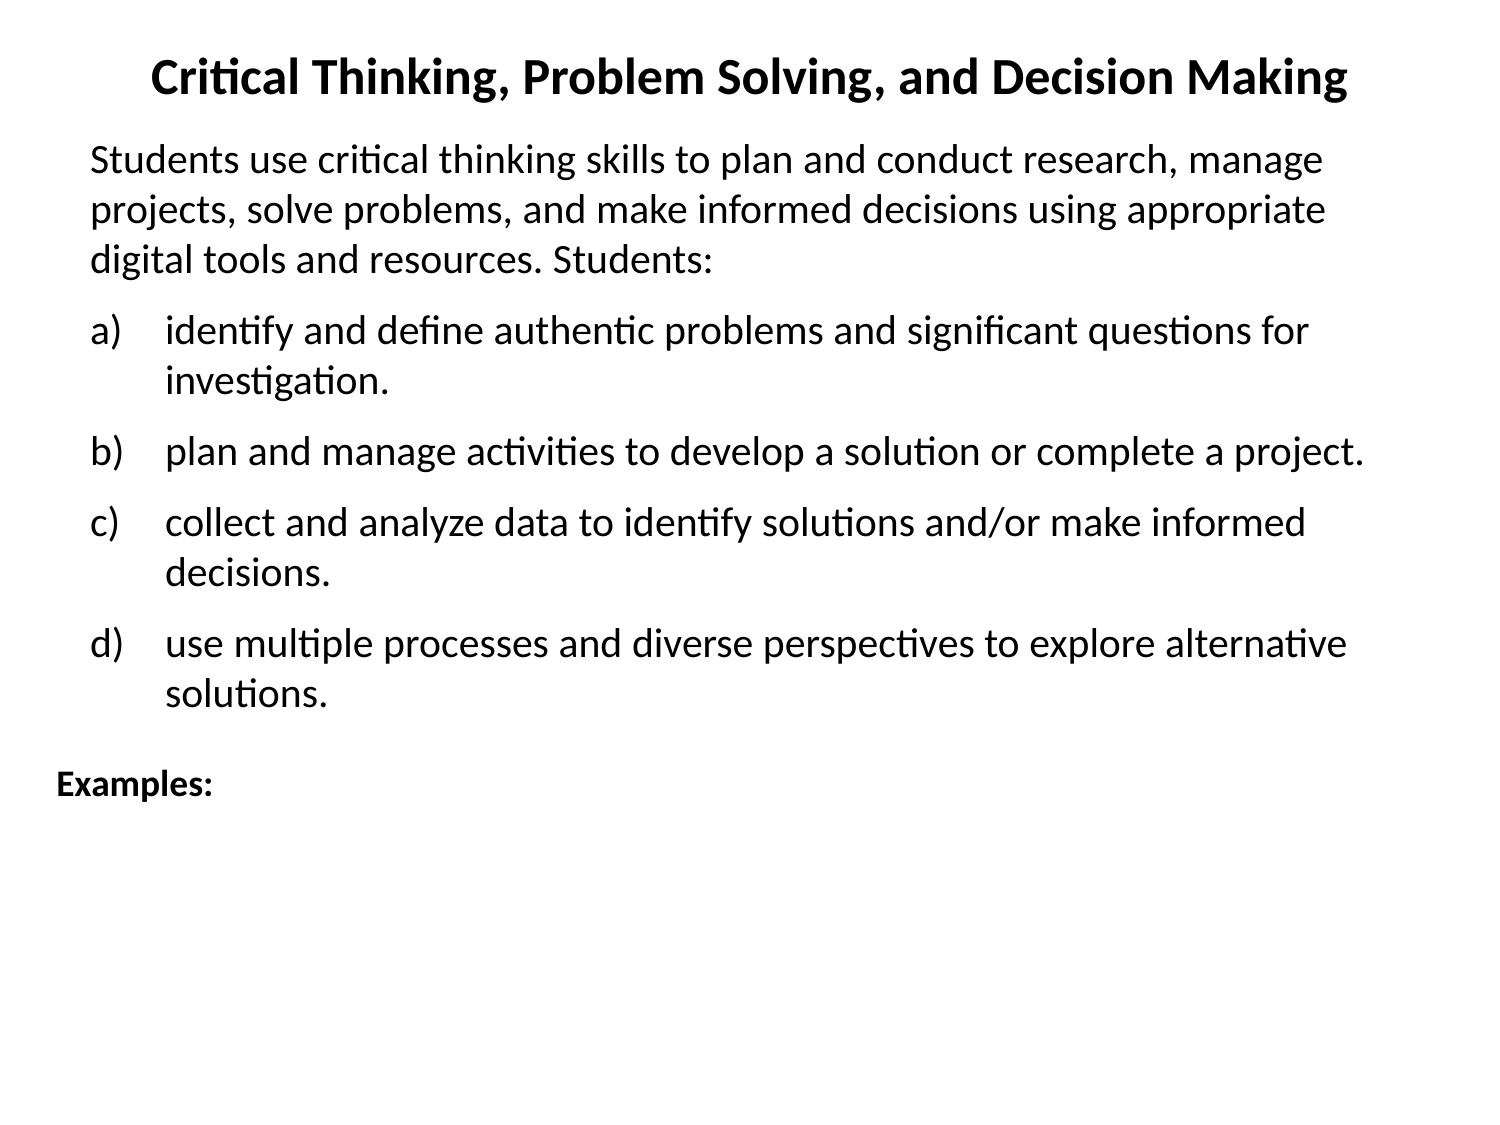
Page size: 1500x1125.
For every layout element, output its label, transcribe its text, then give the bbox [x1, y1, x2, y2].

title Critical Thinking, Problem Solving, and Decision Making [75, 0, 1425, 123]
list Students use critical thinking skills to plan and conduct research, manage projects, solve problems, and make informed decisions using appropriate digital tools and resources. Students: identify and define authentic problems and significant questions for investigation. plan and manage activities to develop a solution or complete a project. collect and analyze data to identify solutions and/or make informed decisions. use multiple processes and diverse perspectives to explore alternative solutions. [75, 123, 1425, 867]
text_box Examples: [41, 751, 1351, 812]
